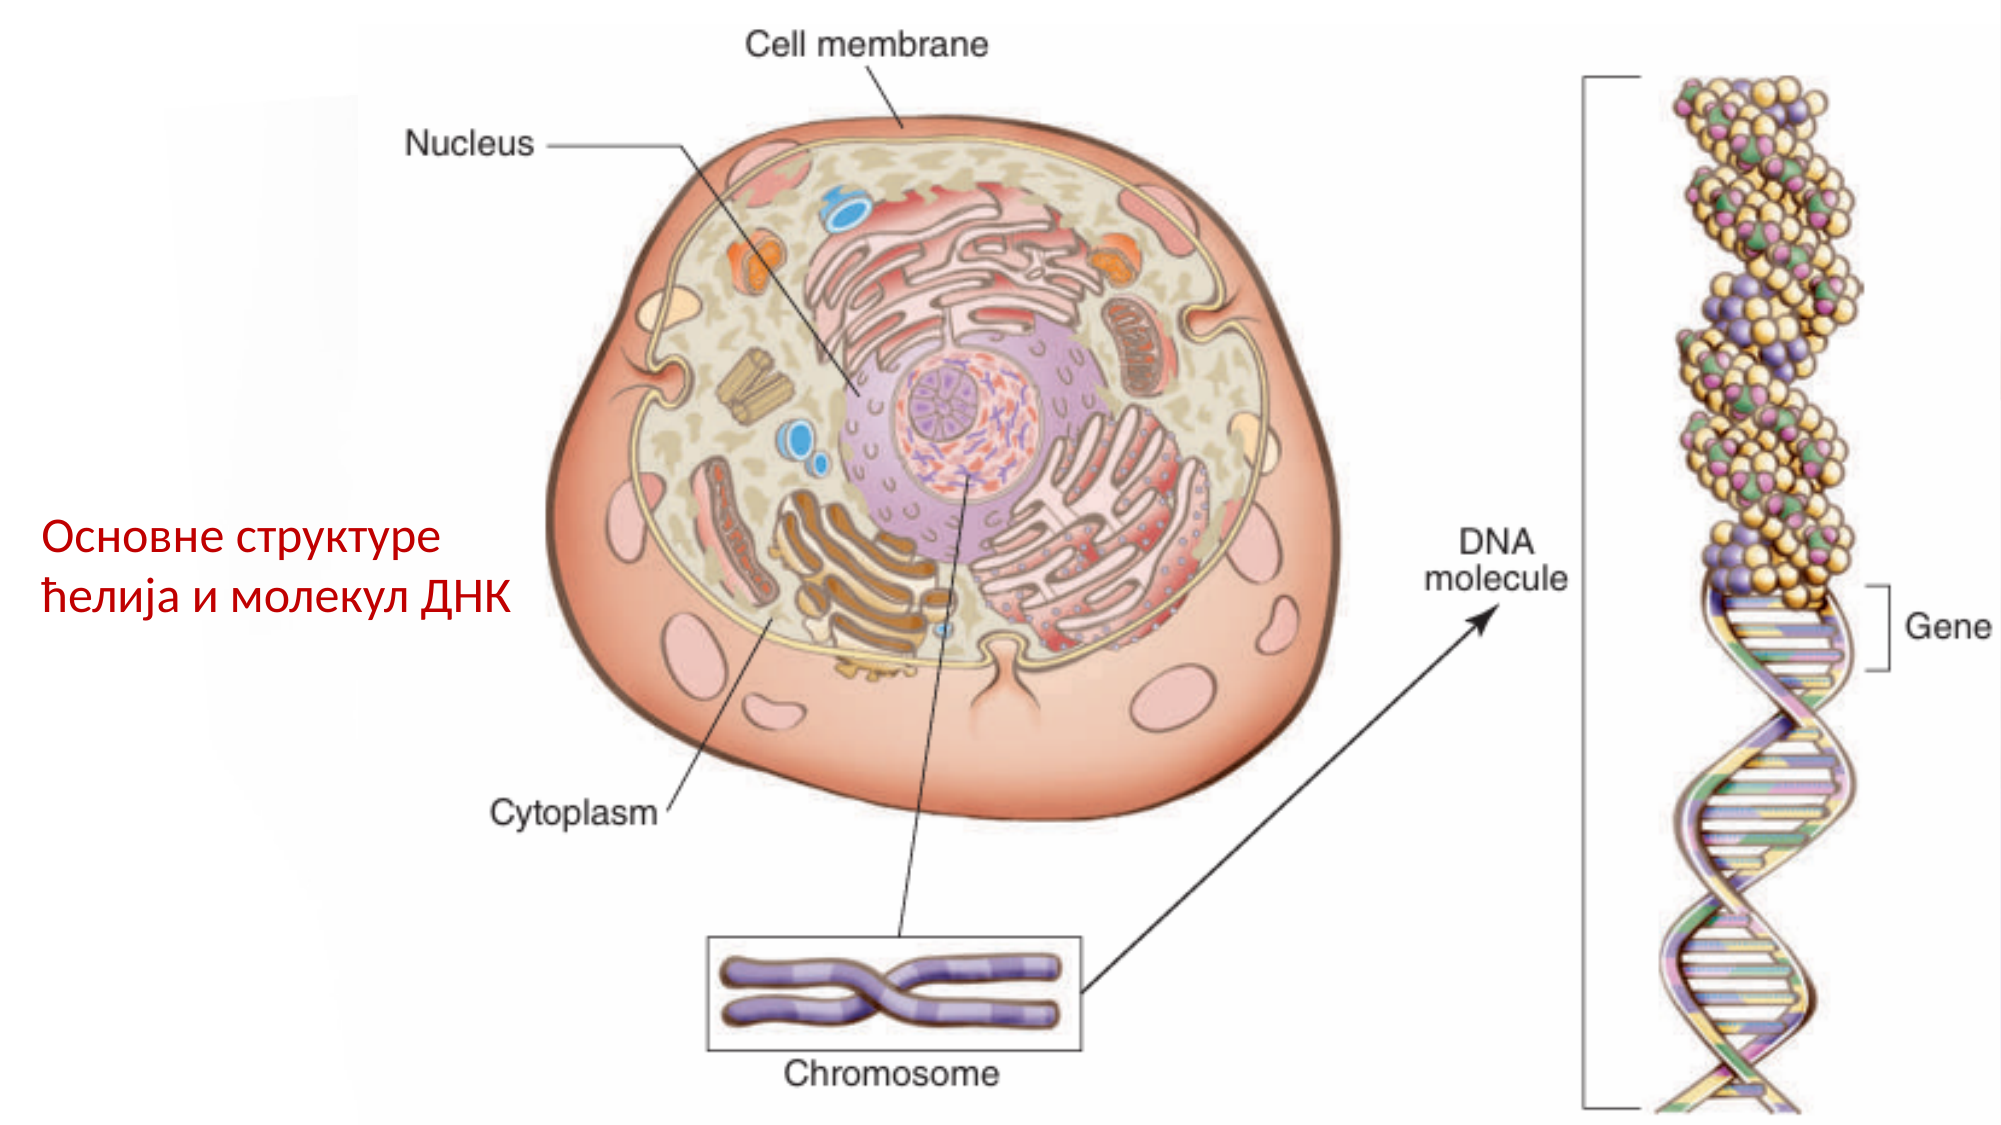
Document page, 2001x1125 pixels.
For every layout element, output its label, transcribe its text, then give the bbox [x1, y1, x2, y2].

picture [0, 0, 2001, 1125]
title Основне структуре ћелија и молекул ДНК [26, 478, 353, 646]
